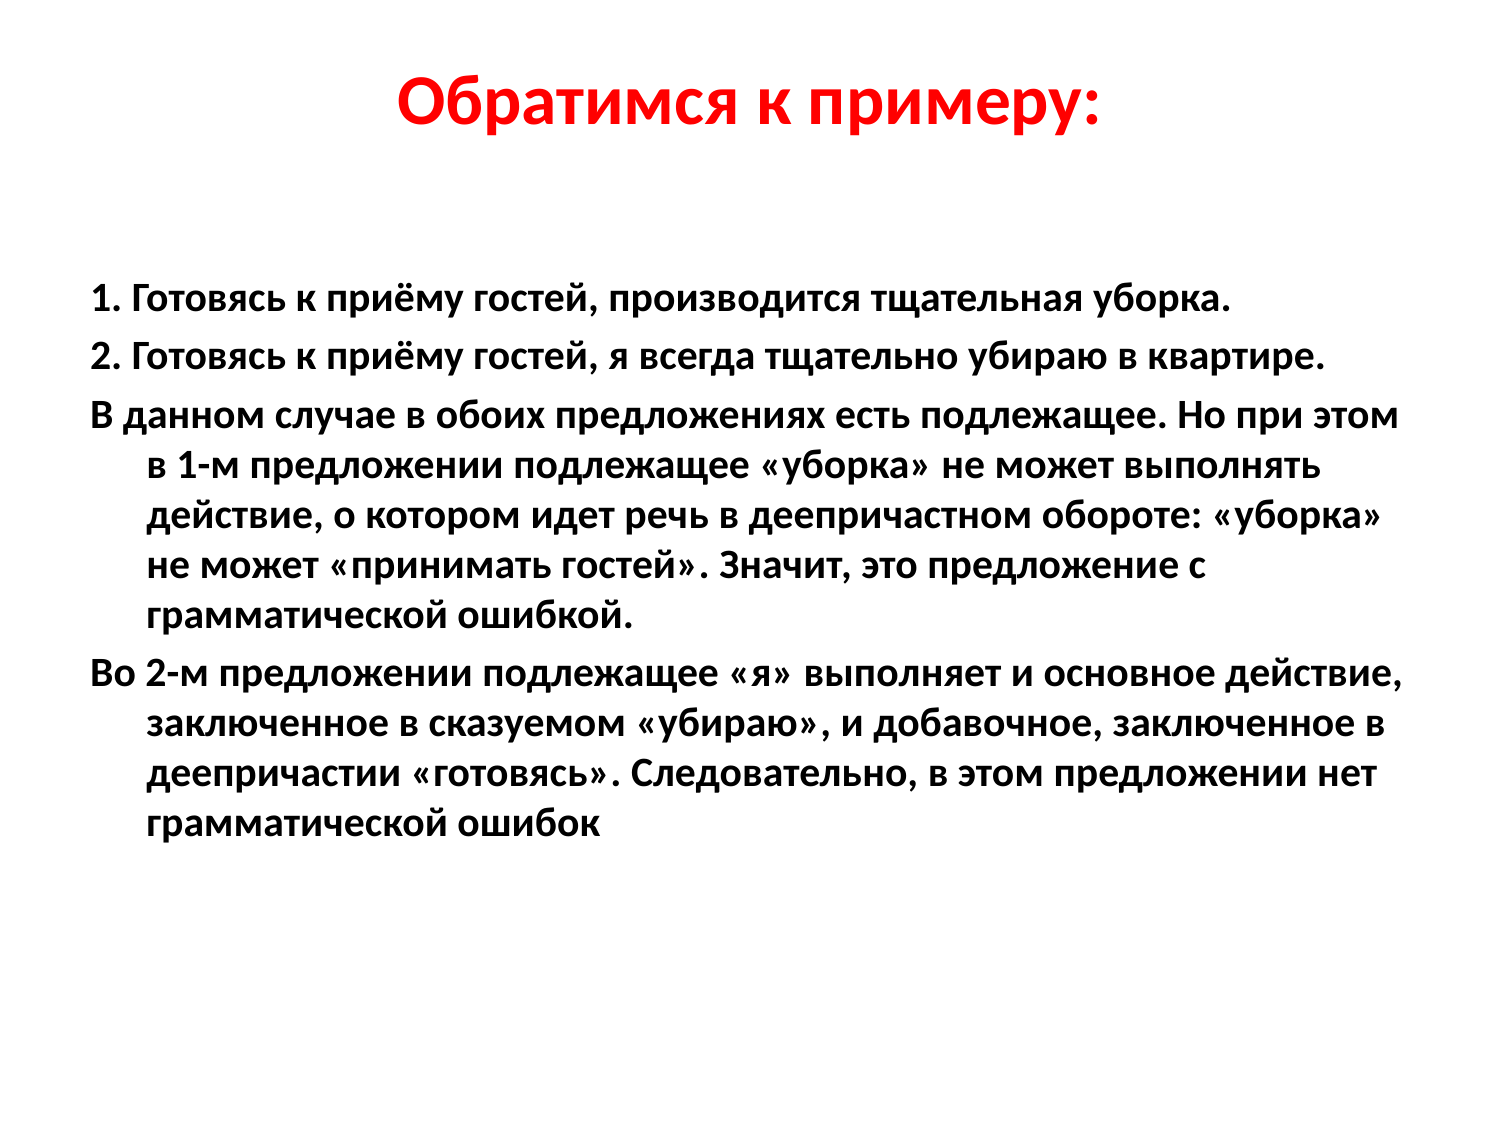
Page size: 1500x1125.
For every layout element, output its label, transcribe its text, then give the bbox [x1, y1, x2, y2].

title Обратимся к примеру: [75, 45, 1425, 233]
list 1. Готовясь к приёму гостей, производится тщательная уборка. 2. Готовясь к приёму гостей, я всегда тщательно убираю в квартире. В данном случае в обоих предложениях есть подлежащее. Но при этом в 1-м предложении подлежащее «уборка» не может выполнять действие, о котором идет речь в деепричастном обороте: «уборка» не может «принимать гостей». Значит, это предложение с грамматической ошибкой. Во 2-м предложении подлежащее «я» выполняет и основное действие, заключенное в сказуемом «убираю», и добавочное, заключенное в деепричастии «готовясь». Следовательно, в этом предложении нет грамматической ошибок [75, 262, 1425, 1005]
